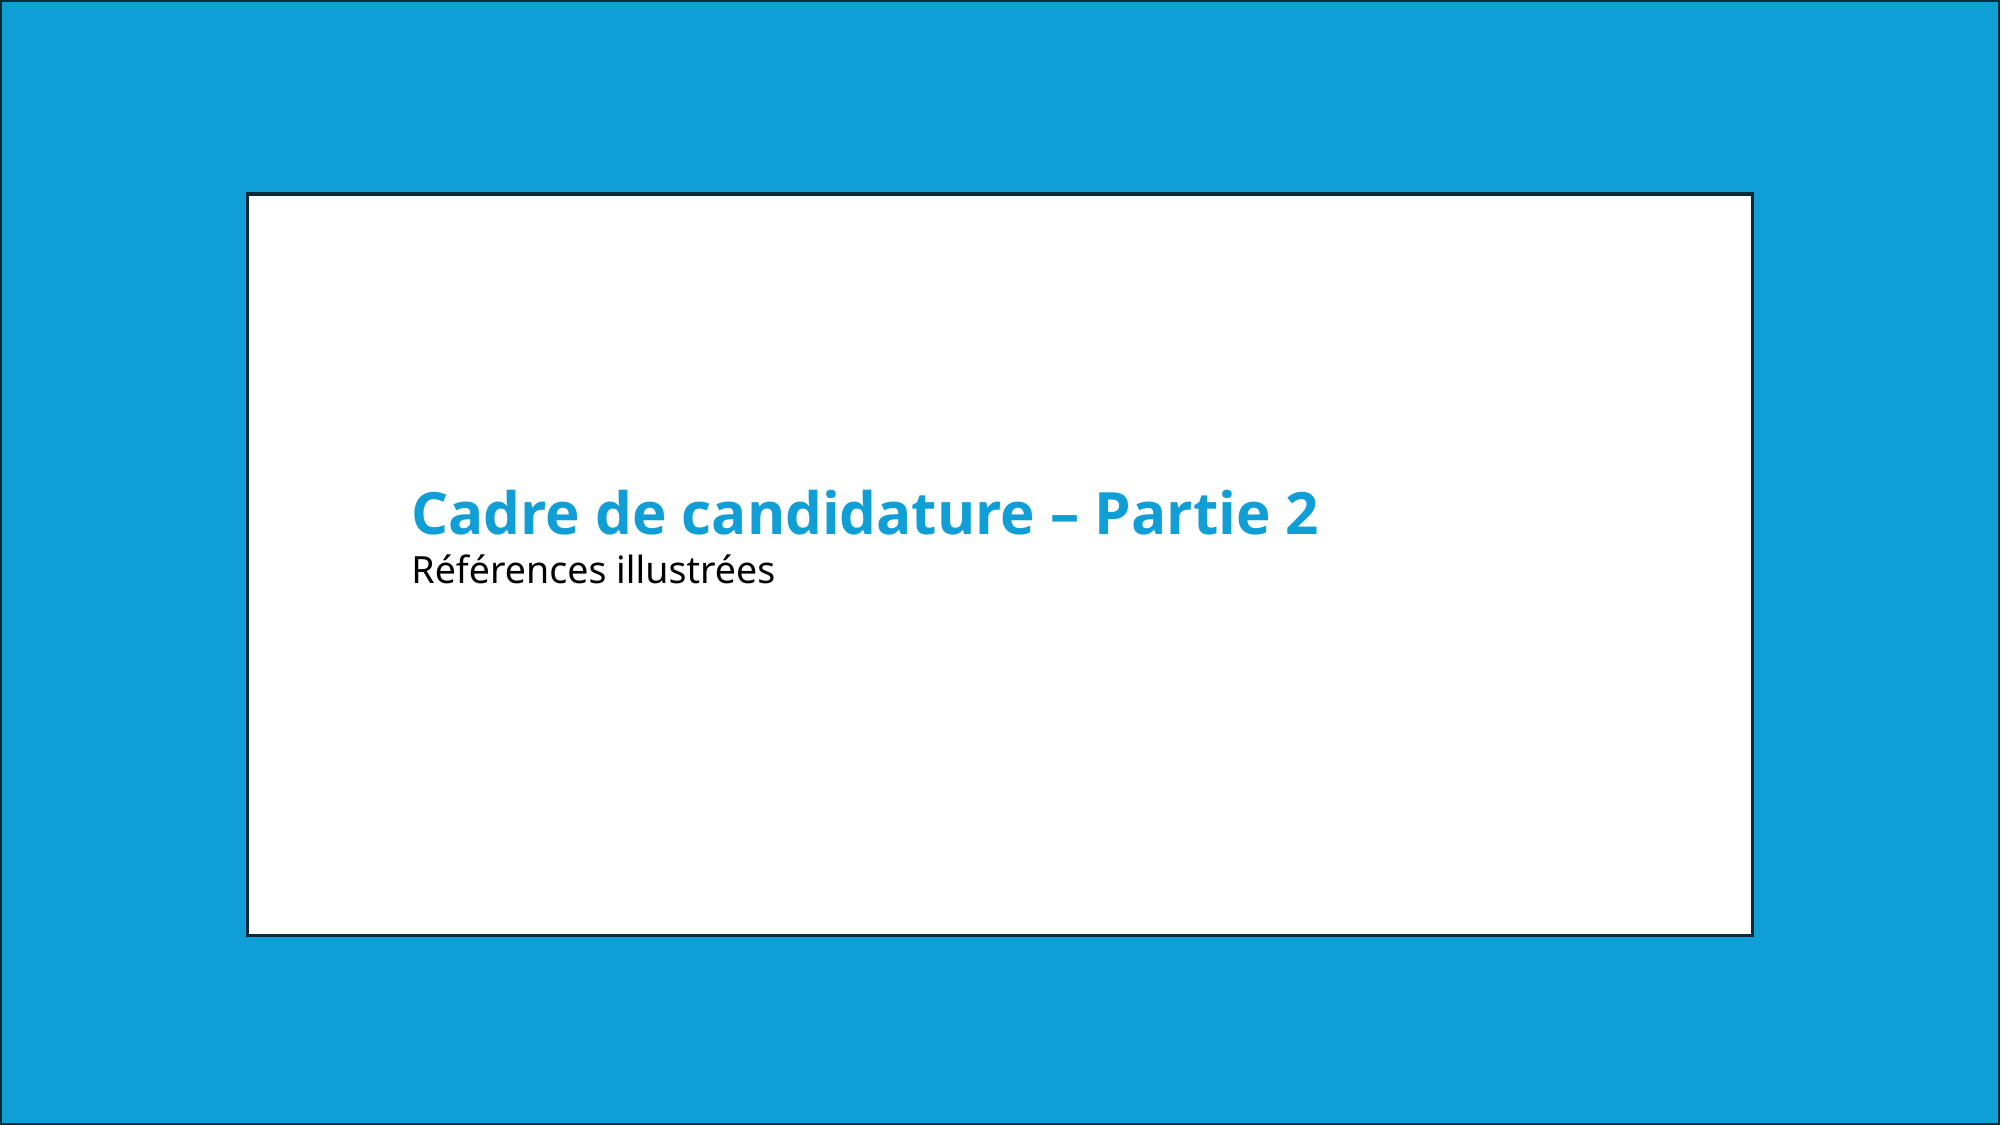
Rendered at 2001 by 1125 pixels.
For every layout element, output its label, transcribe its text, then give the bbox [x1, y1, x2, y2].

text_box [0, 0, 2000, 1125]
text_box Cadre de candidature – Partie 2 Références illustrées [396, 468, 1384, 599]
text_box [246, 192, 1754, 937]
